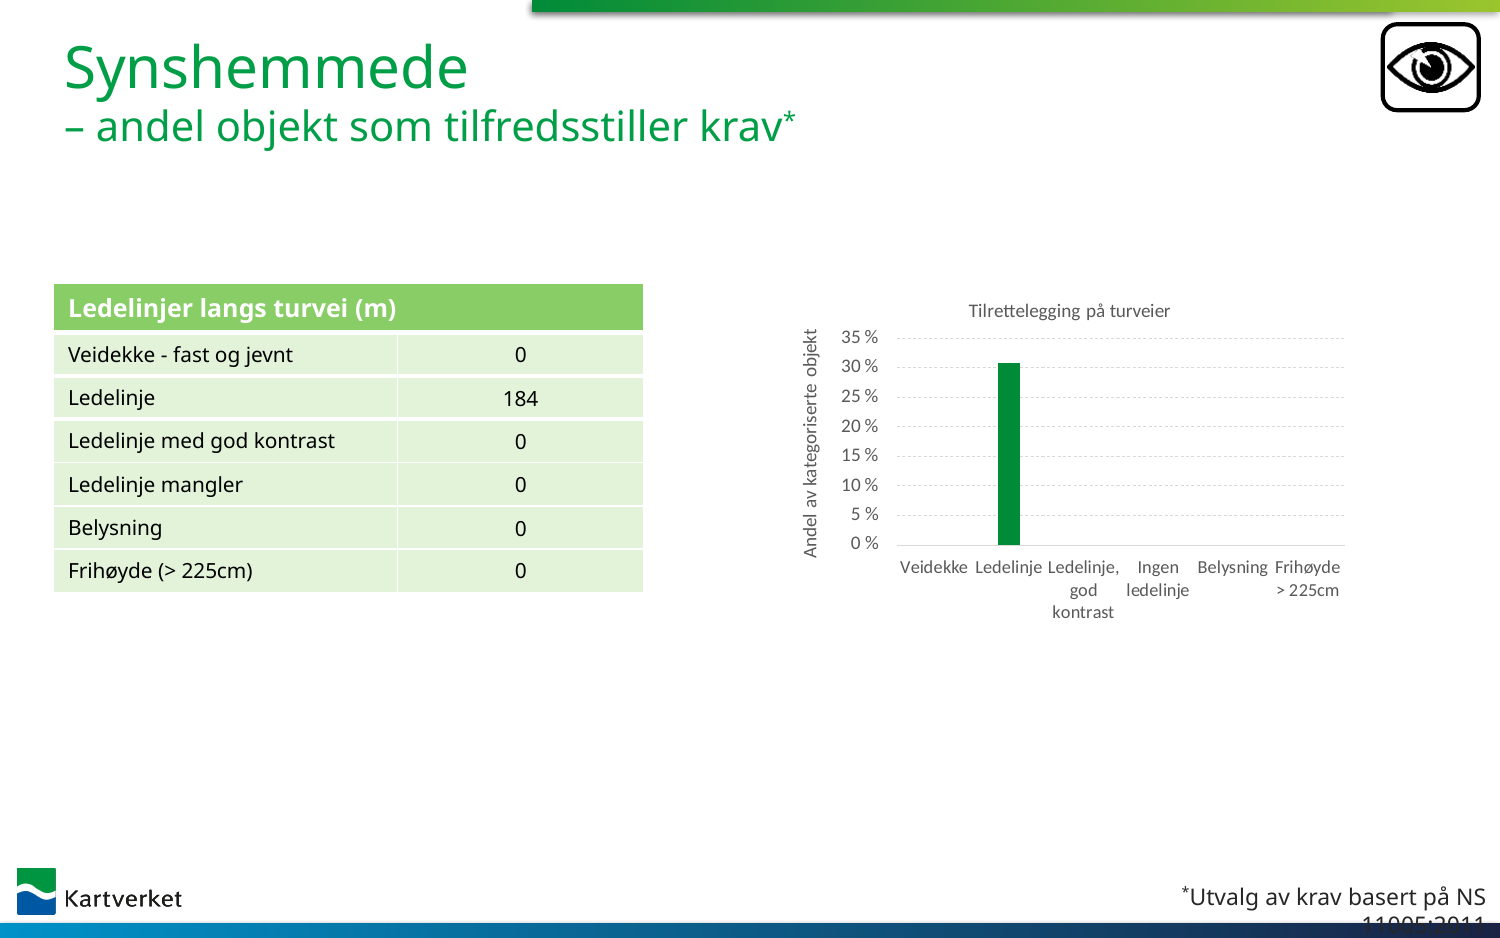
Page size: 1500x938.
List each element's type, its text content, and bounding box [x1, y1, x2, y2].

picture [791, 291, 1348, 630]
table_cell 0 [398, 550, 643, 592]
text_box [1382, 24, 1480, 111]
table_cell Belysning [54, 507, 397, 548]
table_cell 0 [398, 463, 643, 505]
table_cell 0 [398, 421, 643, 462]
table_cell Frihøyde (> 225cm) [54, 550, 397, 592]
text_box Synshemmede – andel objekt som tilfredsstiller krav* [49, 24, 1431, 158]
table_cell 184 [398, 378, 643, 417]
table_cell Ledelinje [54, 378, 397, 417]
text_box *Utvalg av krav basert på NS 11005:2011 [1068, 873, 1500, 938]
table_cell Ledelinje med god kontrast [54, 421, 397, 462]
table_cell 0 [398, 335, 643, 374]
table_cell Ledelinje mangler [54, 463, 397, 505]
table_header Ledelinjer langs turvei (m) [54, 284, 643, 330]
table_cell Veidekke - fast og jevnt [54, 335, 397, 374]
table_cell 0 [398, 507, 643, 548]
